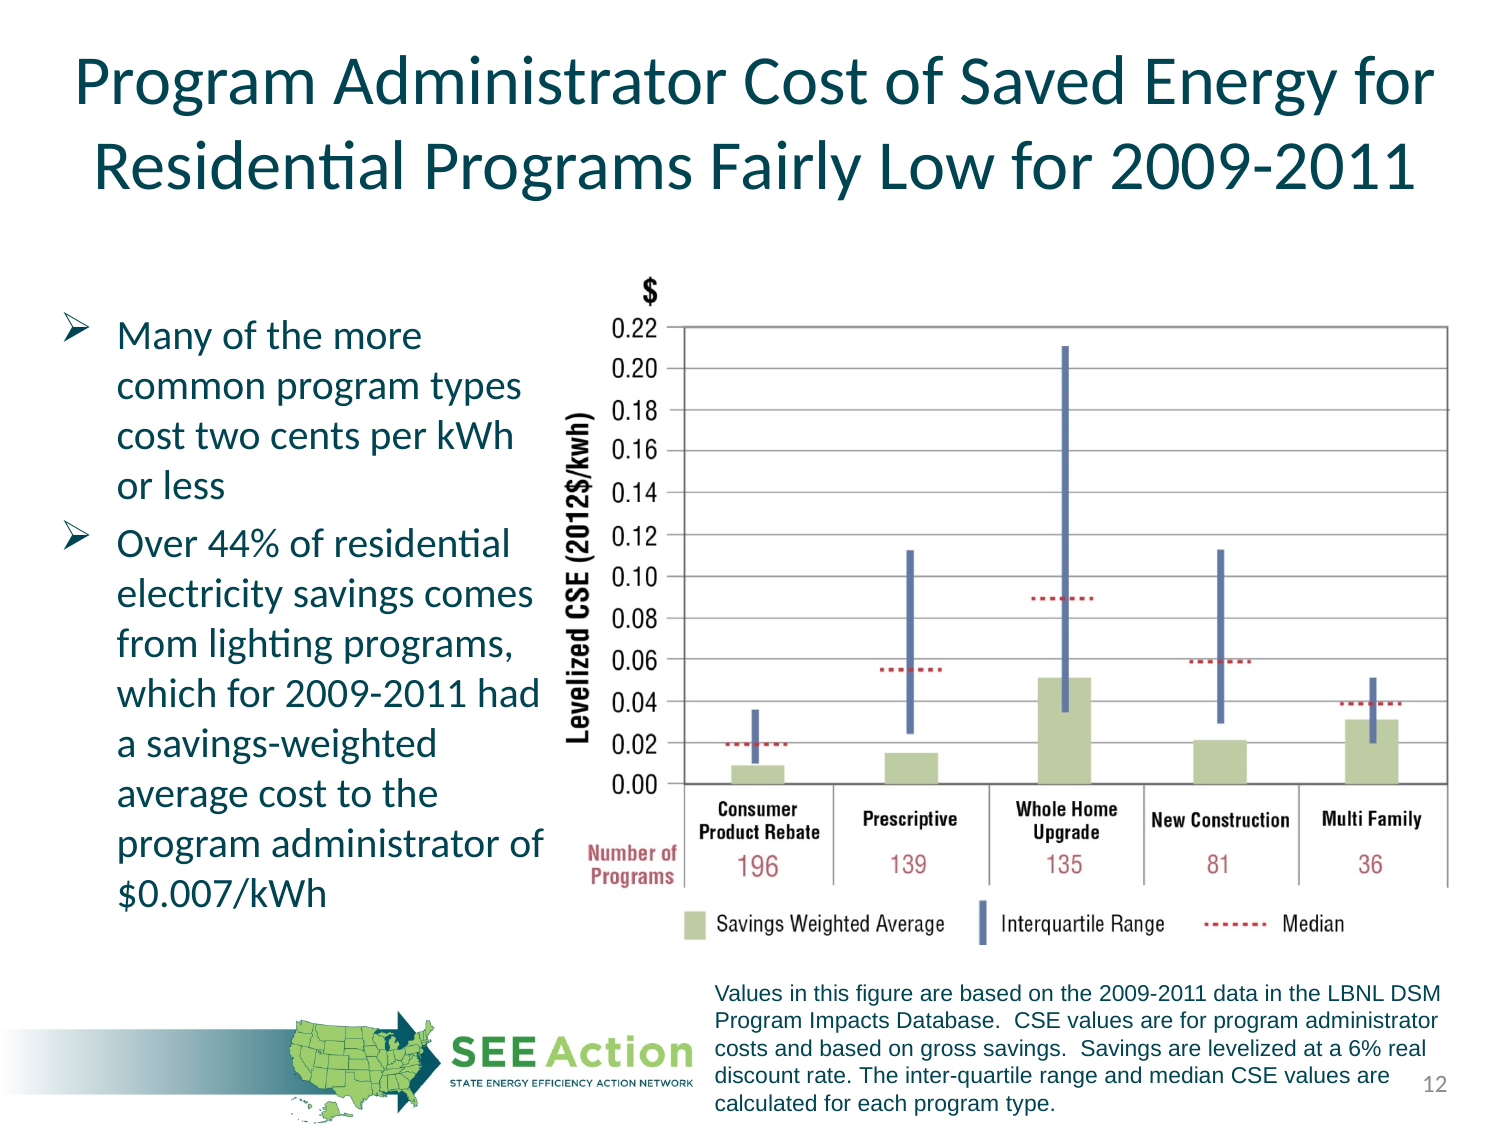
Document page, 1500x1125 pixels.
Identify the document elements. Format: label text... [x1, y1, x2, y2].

title Program Administrator Cost of Saved Energy for Residential Programs Fairly Low for 2009-2011 [49, 24, 1463, 213]
picture [0, 1010, 713, 1125]
text_box Values in this figure are based on the 2009-2011 data in the LBNL DSM Program Impacts Database. CSE values are for program administrator costs and based on gross savings. Savings are levelized at a 6% real discount rate. The inter-quartile range and median CSE values are calculated for each program type. [699, 970, 1469, 1123]
picture [562, 274, 1451, 946]
list Many of the more common program types cost two cents per kWh or less Over 44% of residential electricity savings comes from lighting programs, which for 2009-2011 had a savings-weighted average cost to the program administrator of $0.007/kWh [45, 299, 559, 951]
slide_number 11 [1112, 1052, 1463, 1113]
